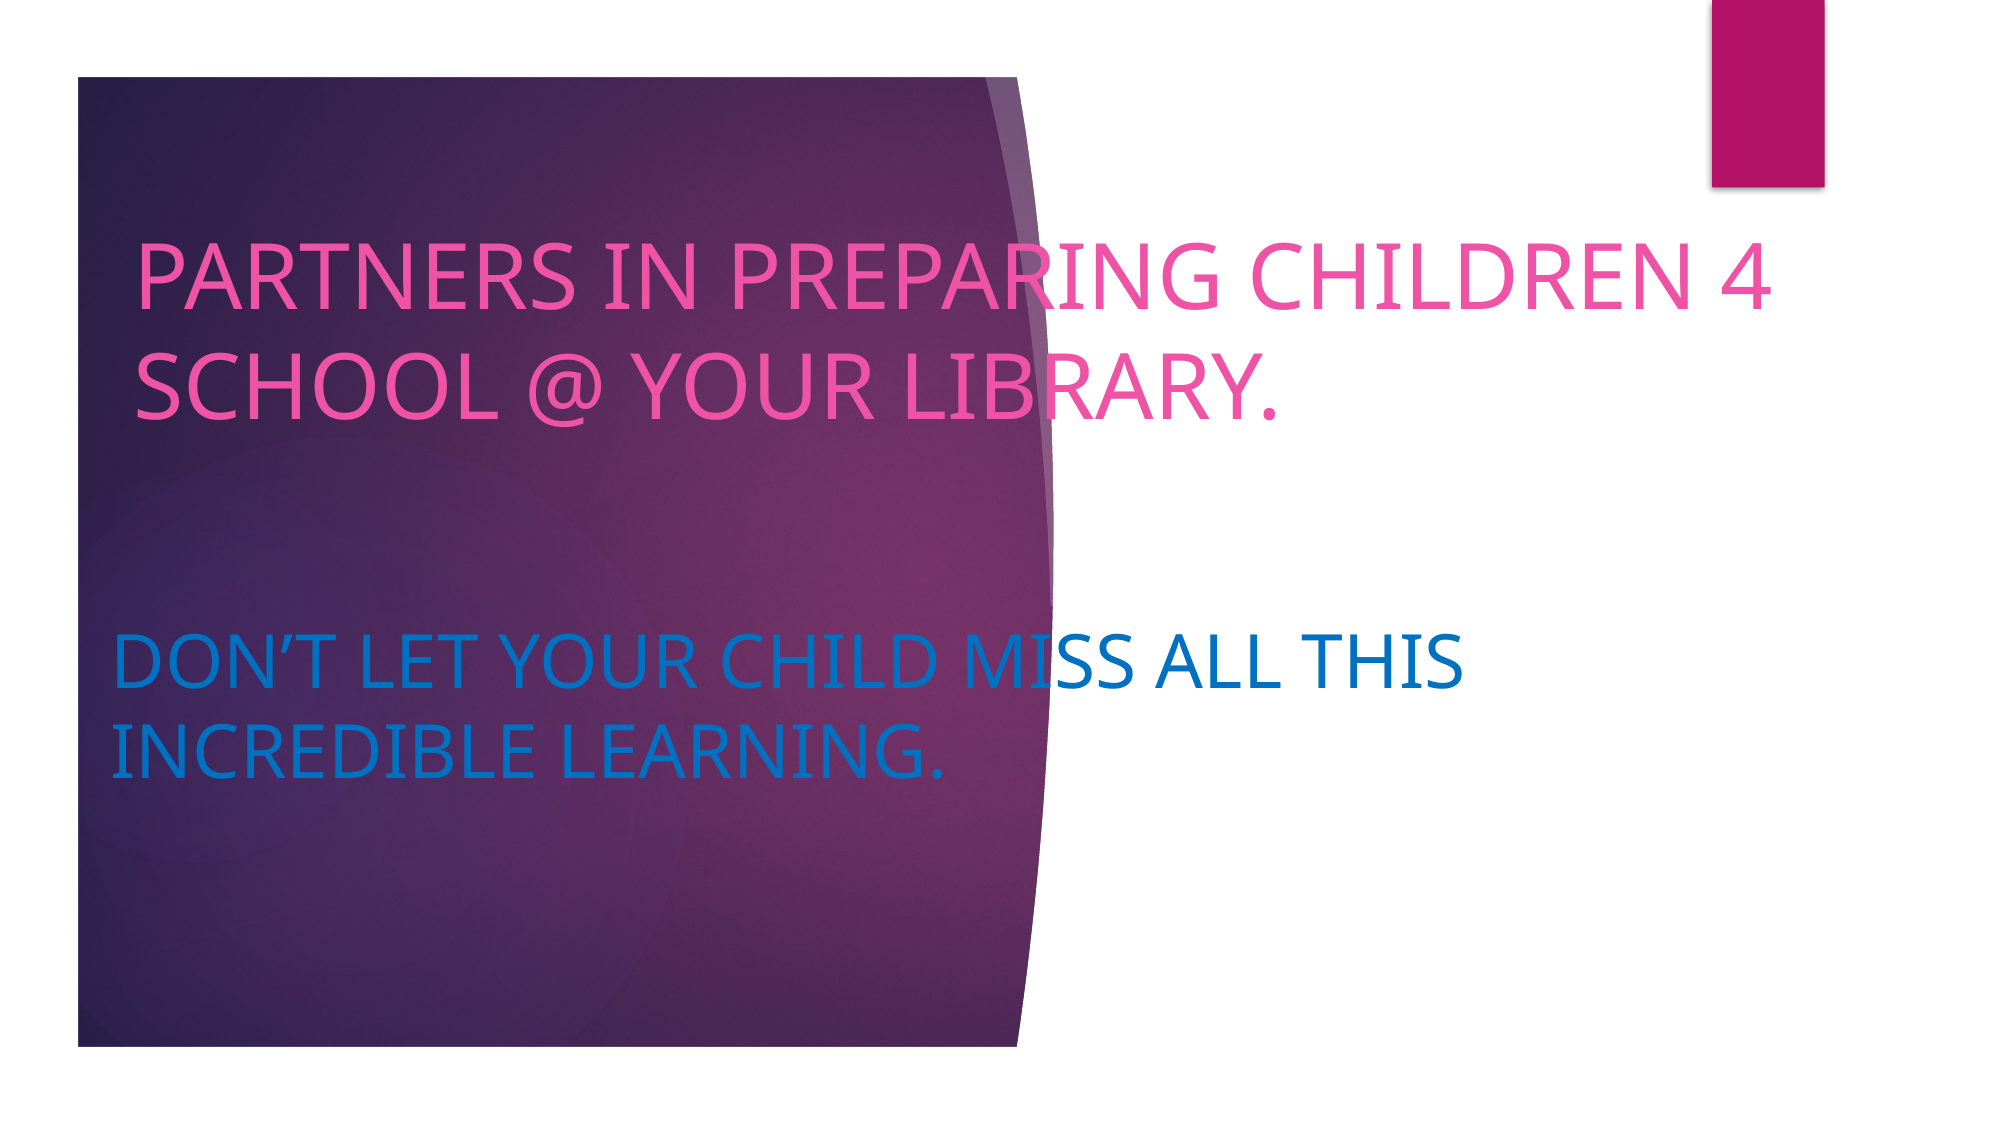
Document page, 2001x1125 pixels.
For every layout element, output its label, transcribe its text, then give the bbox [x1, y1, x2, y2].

title PARTNERS IN PREPARING CHILDREN 4 SCHOOL @ YOUR LIBRARY. [118, 92, 1905, 563]
list Don’t let your child miss all this incredible learning. [95, 563, 1905, 844]
